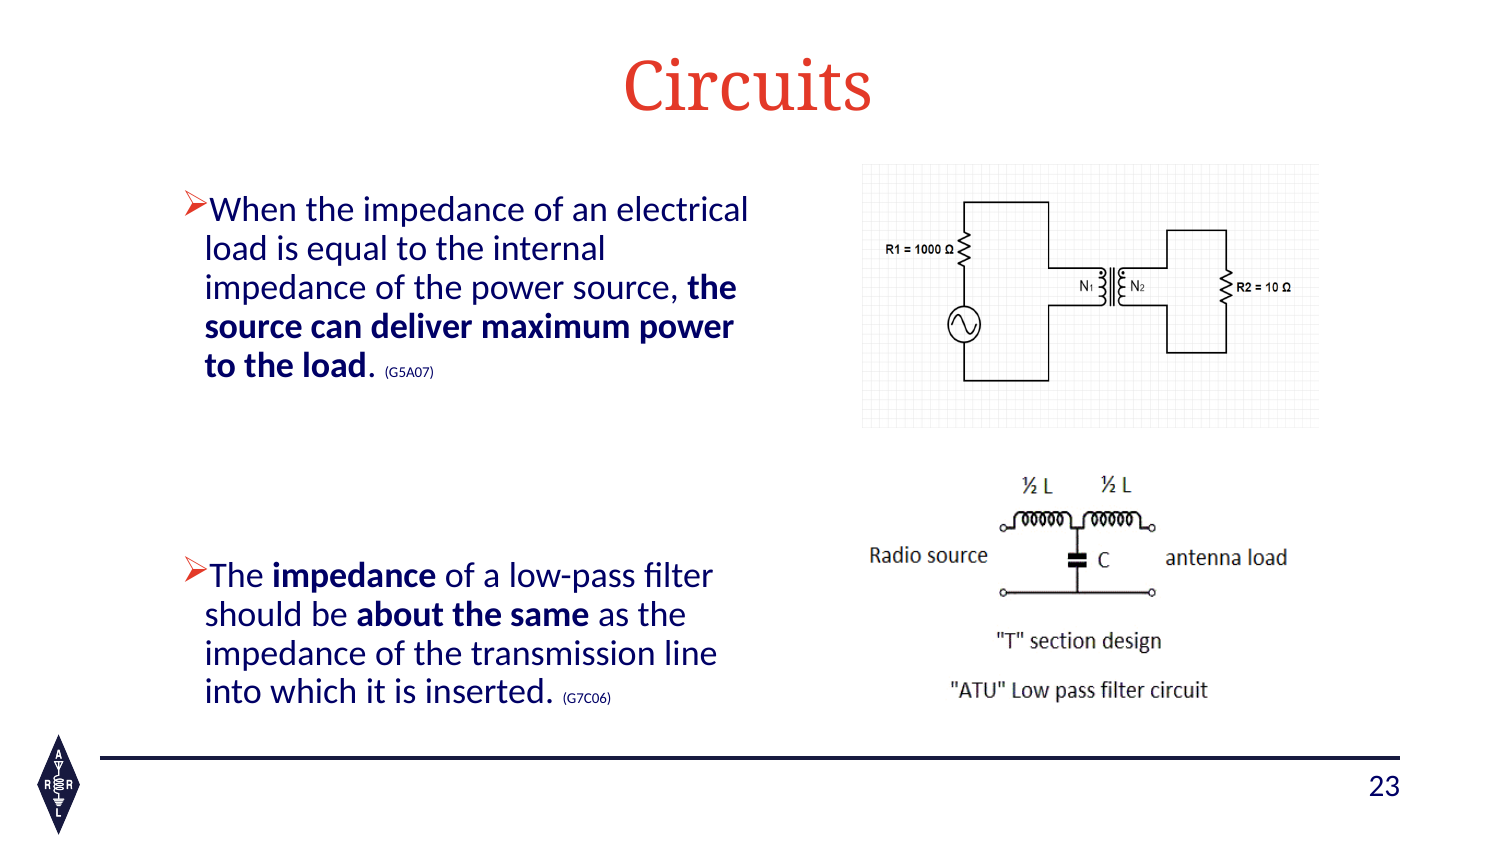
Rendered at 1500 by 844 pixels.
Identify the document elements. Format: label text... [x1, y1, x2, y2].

slide_number 23 [1302, 761, 1400, 807]
picture [37, 734, 80, 835]
list When the impedance of an electrical load is equal to the internal impedance of the power source, the source can deliver maximum power to the load. (G5A07) The impedance of a low-pass filter should be about the same as the impedance of the transmission line into which it is inserted. (G7C06) [181, 184, 764, 722]
picture [844, 463, 1303, 726]
title Circuits [101, 44, 1395, 145]
picture [862, 164, 1319, 428]
